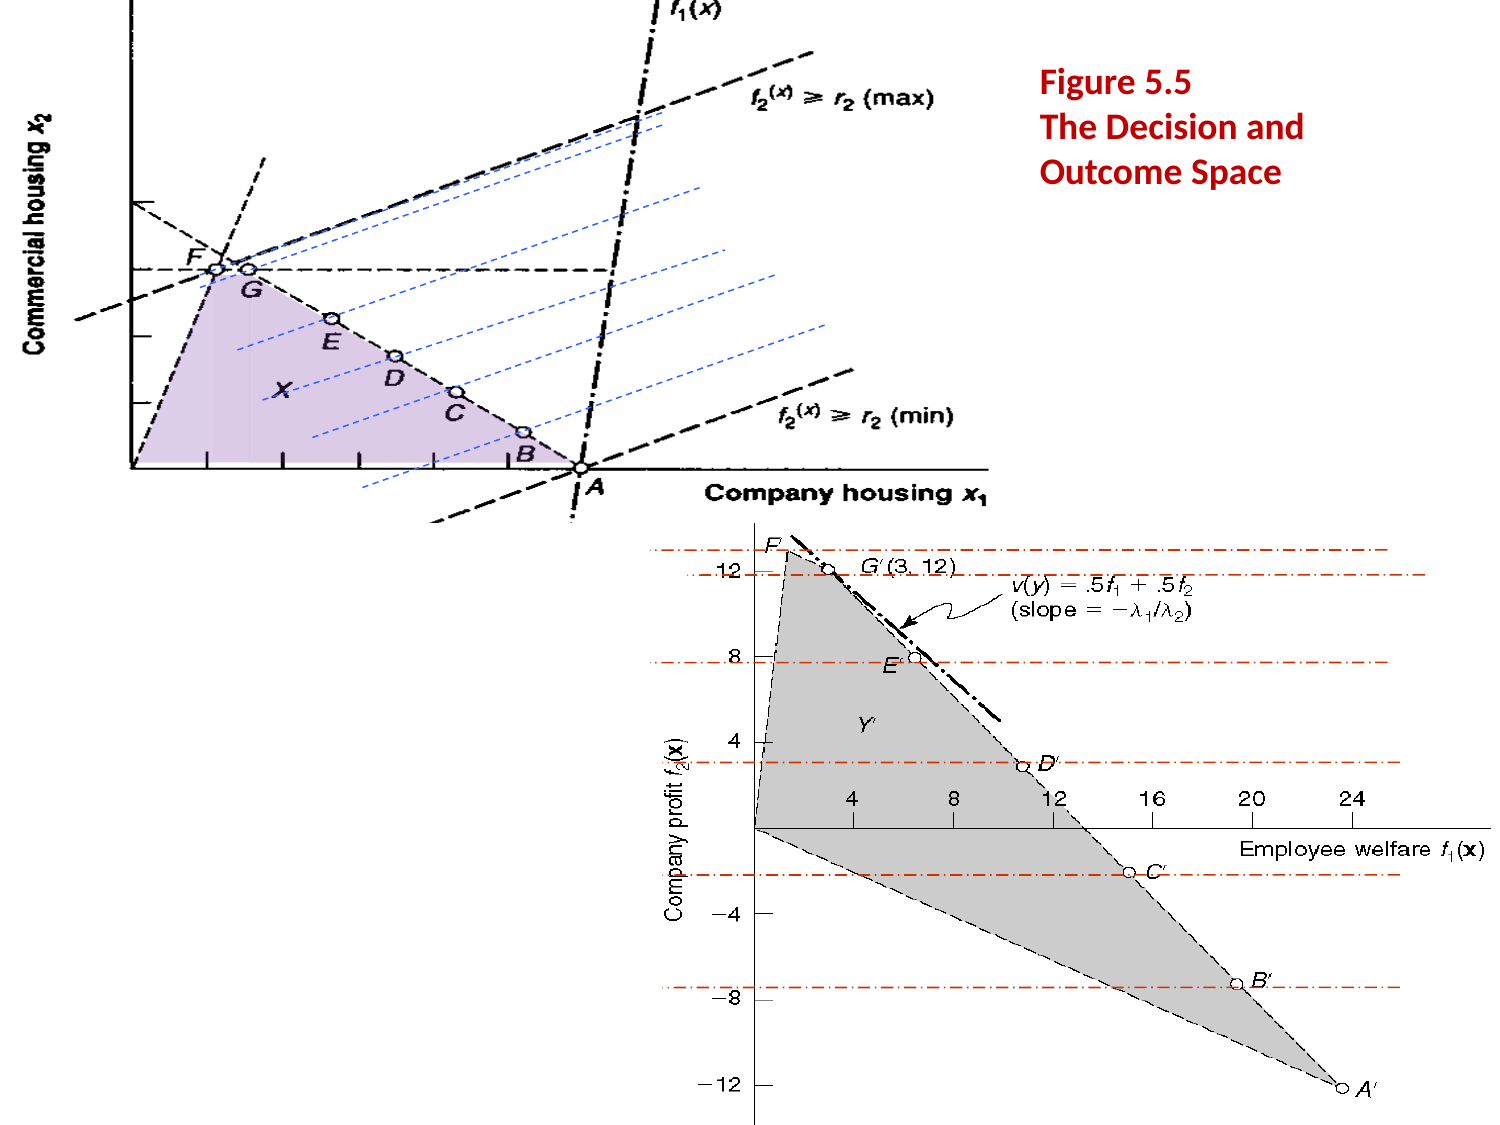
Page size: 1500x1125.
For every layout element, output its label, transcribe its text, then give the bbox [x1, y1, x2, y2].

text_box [199, 112, 663, 276]
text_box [199, 283, 663, 288]
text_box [237, 187, 701, 351]
text_box Figure 5.5 The Decision and Outcome Space [1025, 49, 1444, 200]
picture [0, 0, 1500, 1125]
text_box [362, 324, 826, 488]
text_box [262, 249, 726, 401]
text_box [312, 274, 776, 438]
